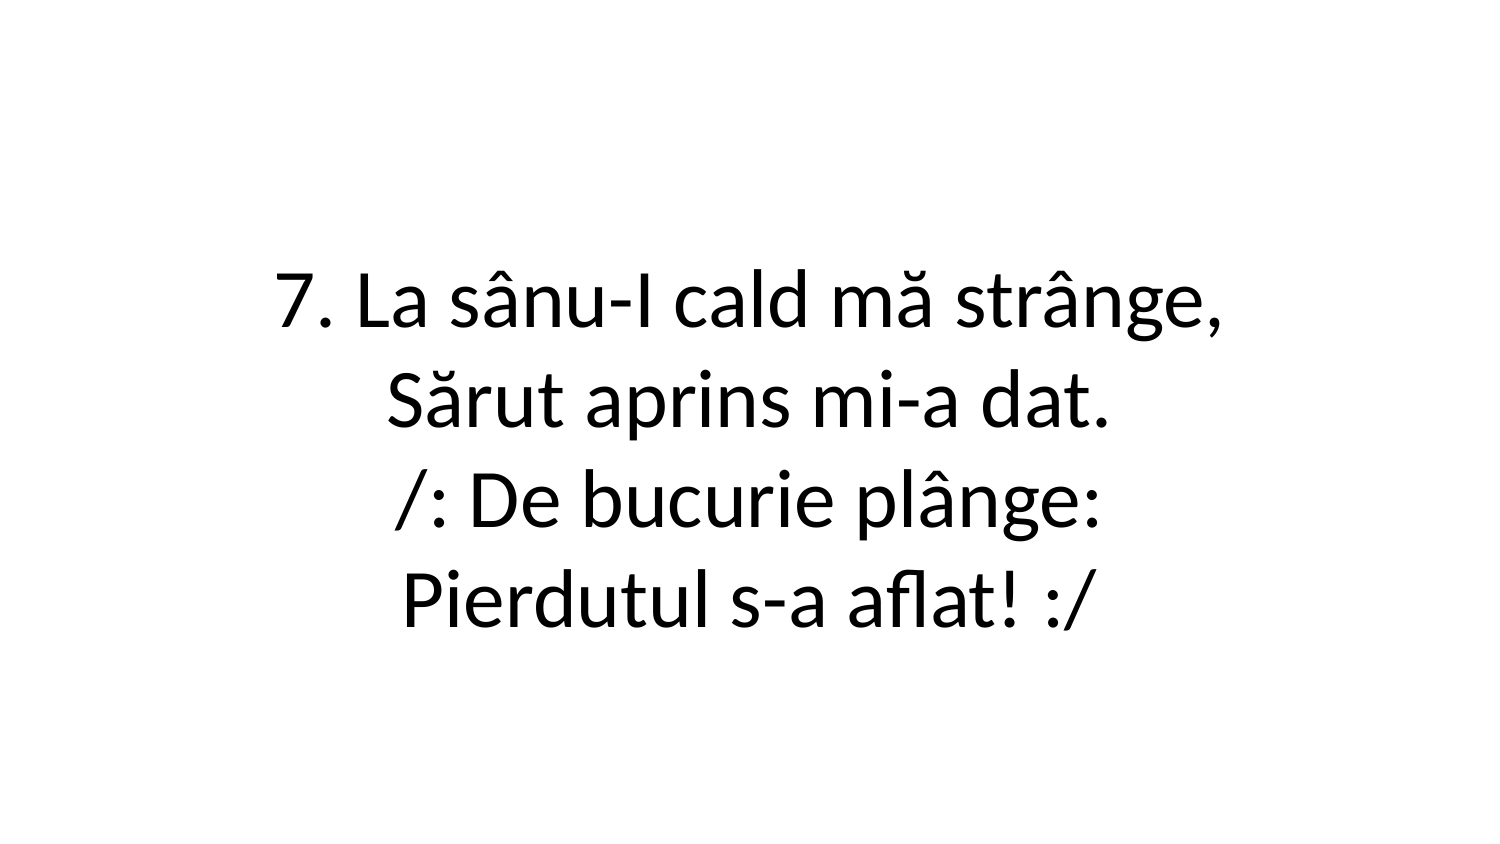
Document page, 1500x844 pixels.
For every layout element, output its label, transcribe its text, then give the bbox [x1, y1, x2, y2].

text_box 7. La sânu-I cald mă strânge, Sărut aprins mi-a dat. /: De bucurie plânge: Pierdutul s-a aflat! :/ [258, 192, 1242, 652]
